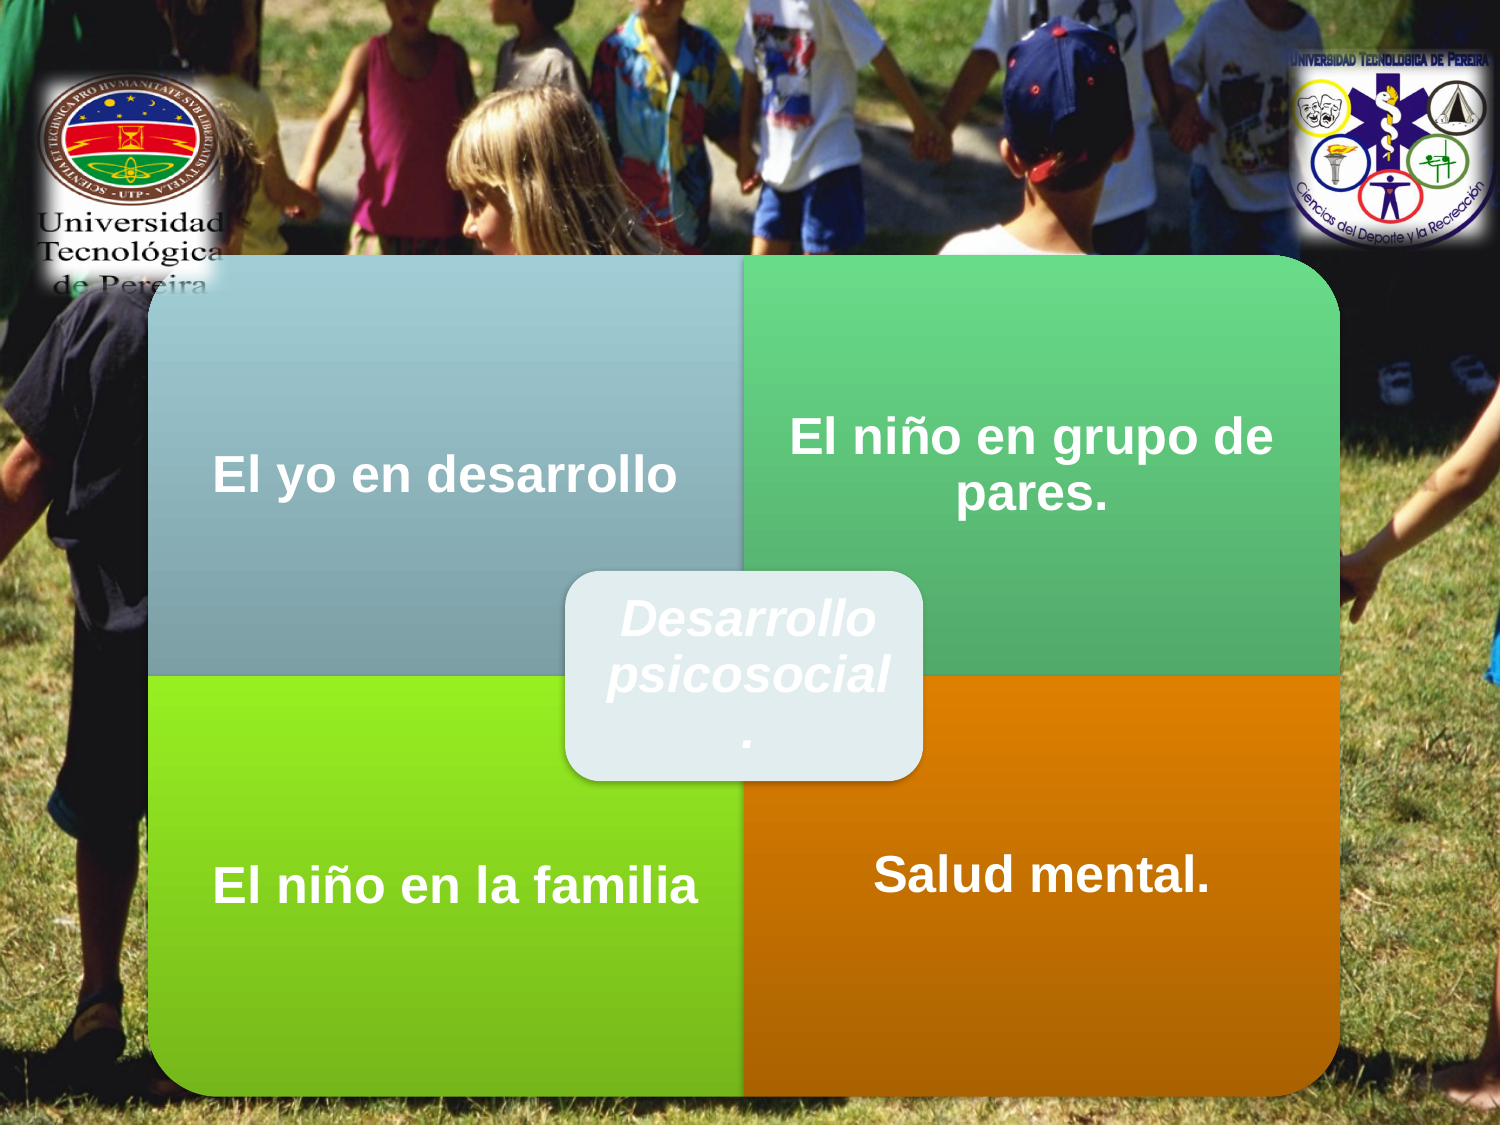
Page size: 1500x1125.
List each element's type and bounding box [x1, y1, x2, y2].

text_box [147, 255, 1341, 1097]
picture [0, 0, 1500, 1125]
